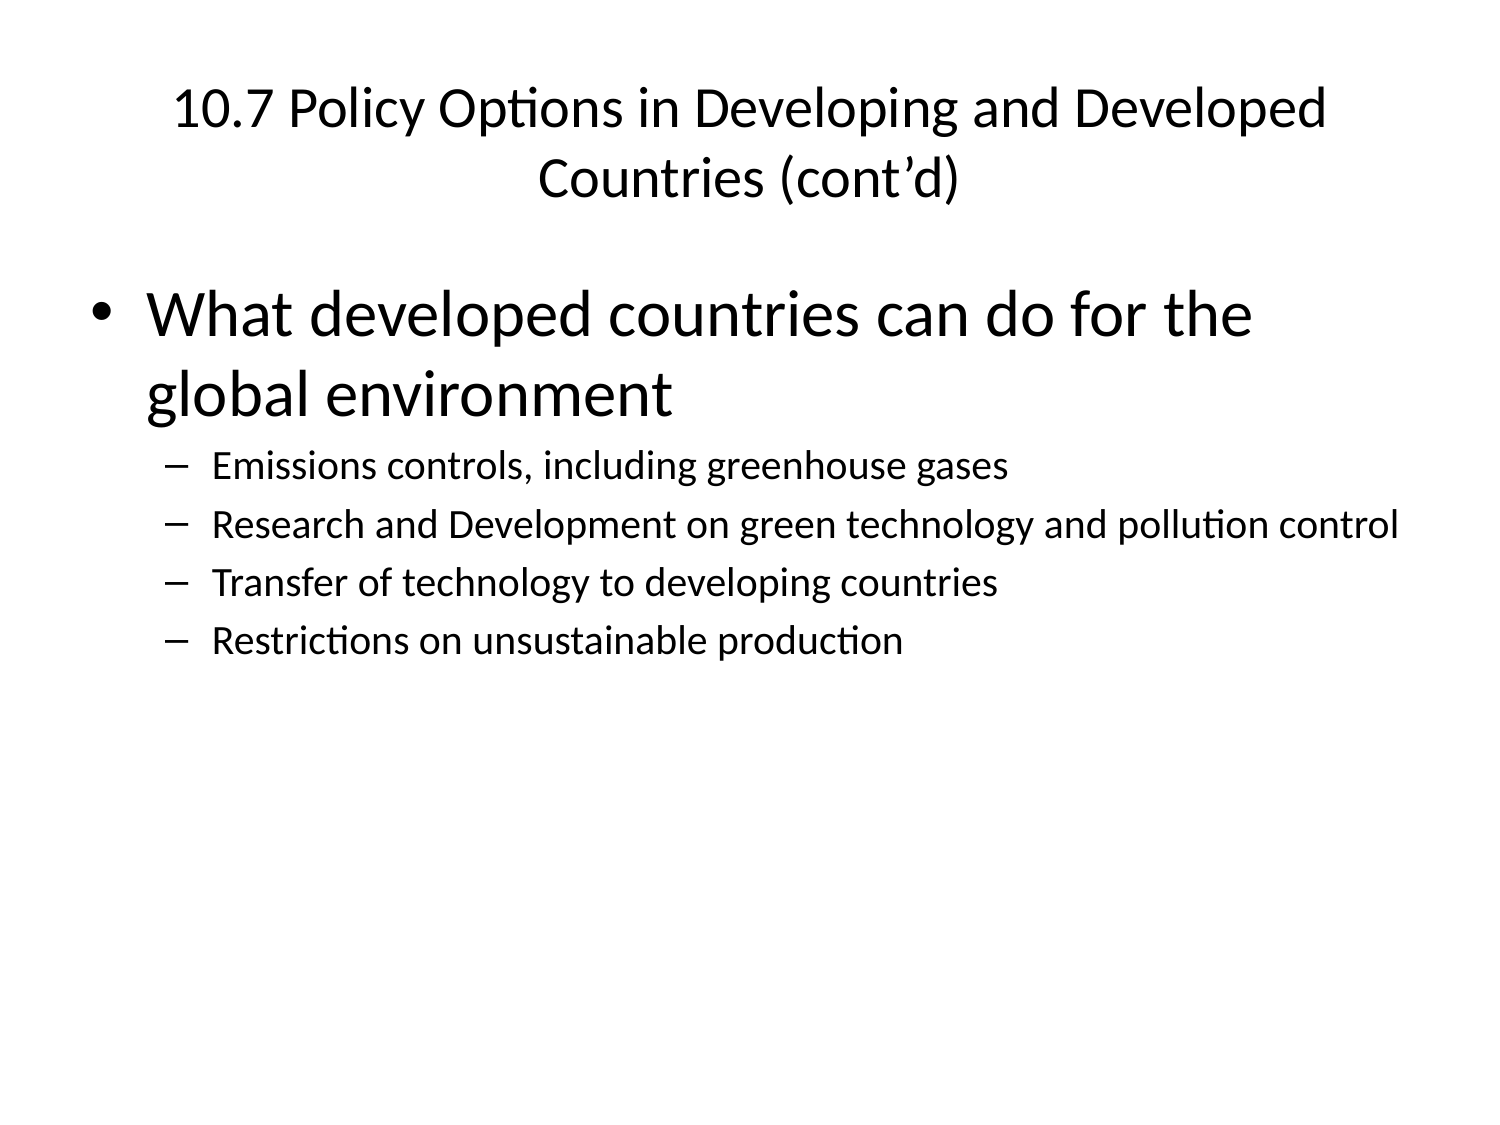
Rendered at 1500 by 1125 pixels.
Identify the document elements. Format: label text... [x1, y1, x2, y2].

list What developed countries can do for the global environment Emissions controls, including greenhouse gases Research and Development on green technology and pollution control Transfer of technology to developing countries Restrictions on unsustainable production [75, 262, 1425, 1005]
title 10.7 Policy Options in Developing and Developed Countries (cont’d) [75, 45, 1425, 233]
